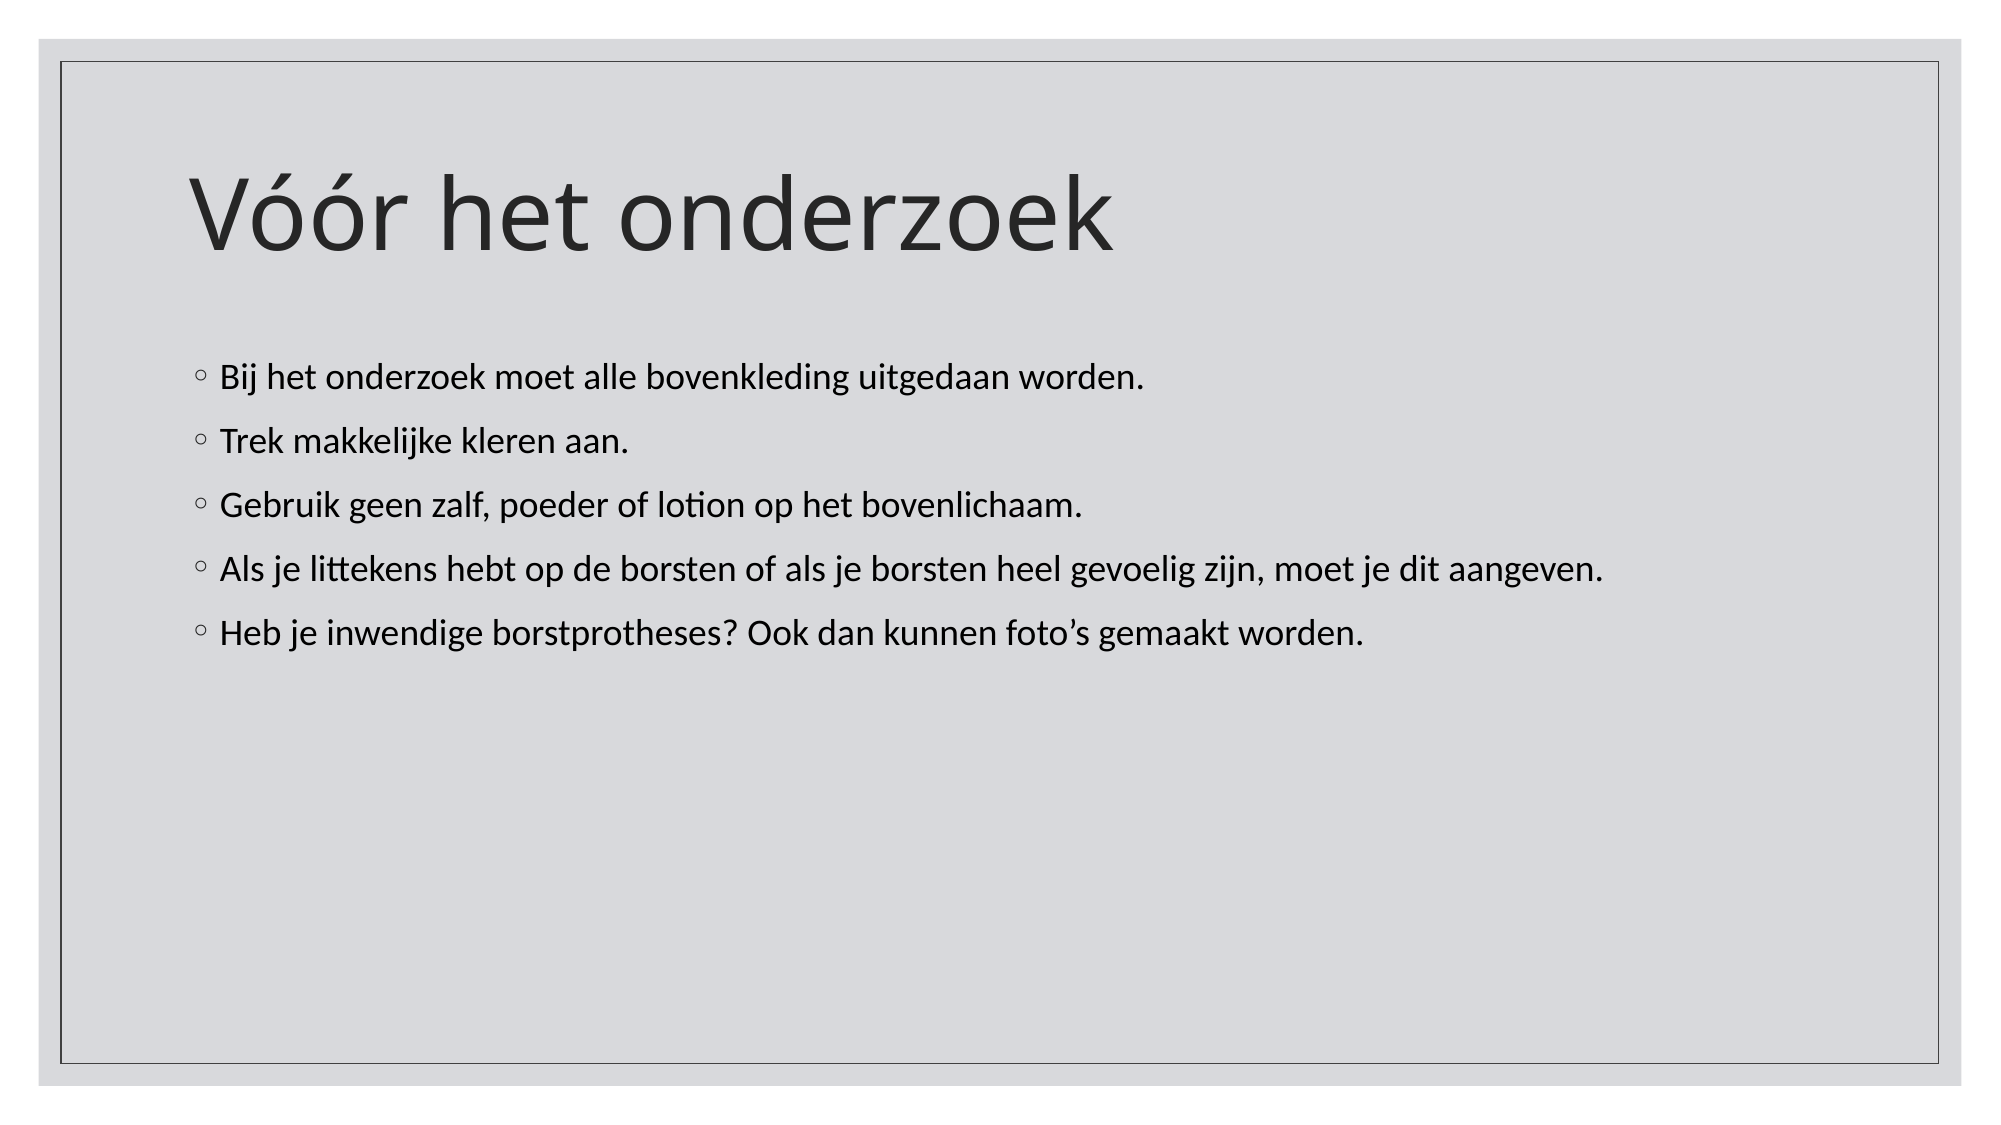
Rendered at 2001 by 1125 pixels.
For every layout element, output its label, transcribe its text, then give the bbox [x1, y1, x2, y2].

title Vóór het onderzoek [174, 105, 1825, 331]
list Bij het onderzoek moet alle bovenkleding uitgedaan worden. Trek makkelijke kleren aan. Gebruik geen zalf, poeder of lotion op het bovenlichaam. Als je littekens hebt op de borsten of als je borsten heel gevoelig zijn, moet je dit aangeven. Heb je inwendige borstprotheses? Ook dan kunnen foto’s gemaakt worden. [174, 345, 1825, 990]
